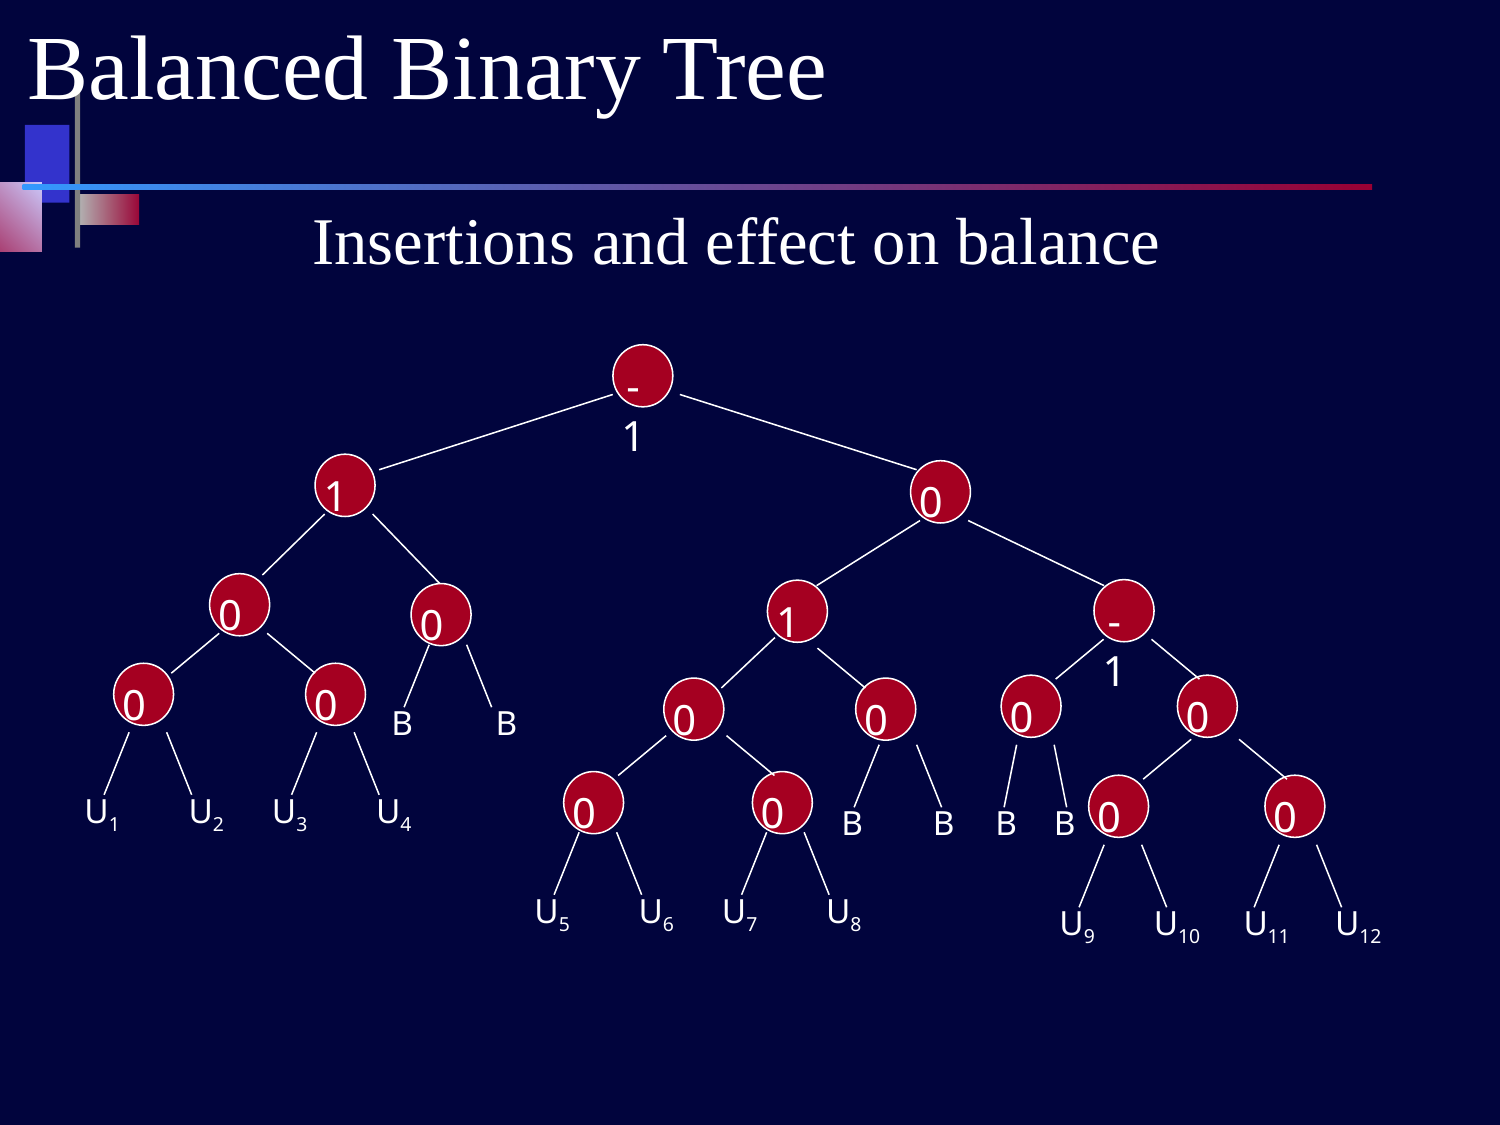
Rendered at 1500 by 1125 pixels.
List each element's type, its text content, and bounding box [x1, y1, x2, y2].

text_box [845, 677, 916, 749]
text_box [199, 573, 270, 644]
text_box U5 [516, 882, 588, 943]
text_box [1238, 739, 1288, 780]
text_box B [1029, 794, 1073, 850]
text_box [742, 771, 813, 842]
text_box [603, 344, 673, 415]
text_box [1053, 744, 1067, 808]
text_box U4 [358, 782, 430, 843]
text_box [372, 513, 440, 584]
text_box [853, 744, 880, 808]
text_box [1055, 639, 1104, 680]
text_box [1142, 739, 1192, 780]
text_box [466, 644, 492, 708]
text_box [679, 394, 917, 470]
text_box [653, 677, 724, 749]
text_box B [908, 794, 980, 850]
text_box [378, 394, 613, 470]
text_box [553, 771, 624, 842]
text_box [1316, 844, 1342, 908]
text_box U8 [808, 882, 880, 943]
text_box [305, 453, 376, 525]
text_box U3 [254, 782, 325, 843]
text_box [1151, 639, 1200, 680]
text_box U2 [170, 782, 242, 843]
text_box B [817, 794, 888, 850]
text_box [1254, 774, 1326, 846]
text_box U1 [66, 782, 138, 843]
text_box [262, 513, 325, 576]
text_box B [370, 694, 438, 750]
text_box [991, 674, 1062, 746]
text_box B [470, 694, 542, 750]
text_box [721, 637, 776, 689]
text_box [1084, 579, 1155, 650]
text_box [291, 731, 317, 795]
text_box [816, 520, 921, 586]
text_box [617, 735, 667, 776]
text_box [967, 520, 1105, 586]
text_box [1167, 674, 1238, 746]
title Balanced Binary Tree [12, 0, 1362, 138]
text_box U7 [704, 882, 775, 943]
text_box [1078, 844, 1105, 908]
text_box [1253, 844, 1280, 908]
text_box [401, 583, 472, 654]
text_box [103, 662, 174, 734]
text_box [616, 831, 642, 895]
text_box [726, 735, 775, 776]
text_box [757, 579, 828, 651]
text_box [1003, 744, 1017, 808]
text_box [353, 731, 380, 795]
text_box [403, 644, 430, 708]
text_box U10 [1116, 894, 1216, 956]
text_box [295, 662, 366, 734]
text_box U12 [1304, 894, 1413, 956]
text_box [1078, 774, 1149, 846]
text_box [900, 460, 971, 531]
text_box U11 [1216, 894, 1304, 956]
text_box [817, 647, 866, 689]
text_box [803, 831, 830, 895]
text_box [553, 831, 580, 895]
text_box B [980, 794, 1029, 850]
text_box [170, 633, 220, 674]
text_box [166, 731, 192, 795]
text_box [266, 633, 316, 674]
text_box U9 [1041, 894, 1113, 956]
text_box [1141, 844, 1167, 908]
list Insertions and effect on balance [62, 200, 1412, 288]
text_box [741, 831, 767, 895]
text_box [103, 731, 130, 795]
text_box U6 [620, 882, 692, 943]
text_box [916, 744, 942, 808]
